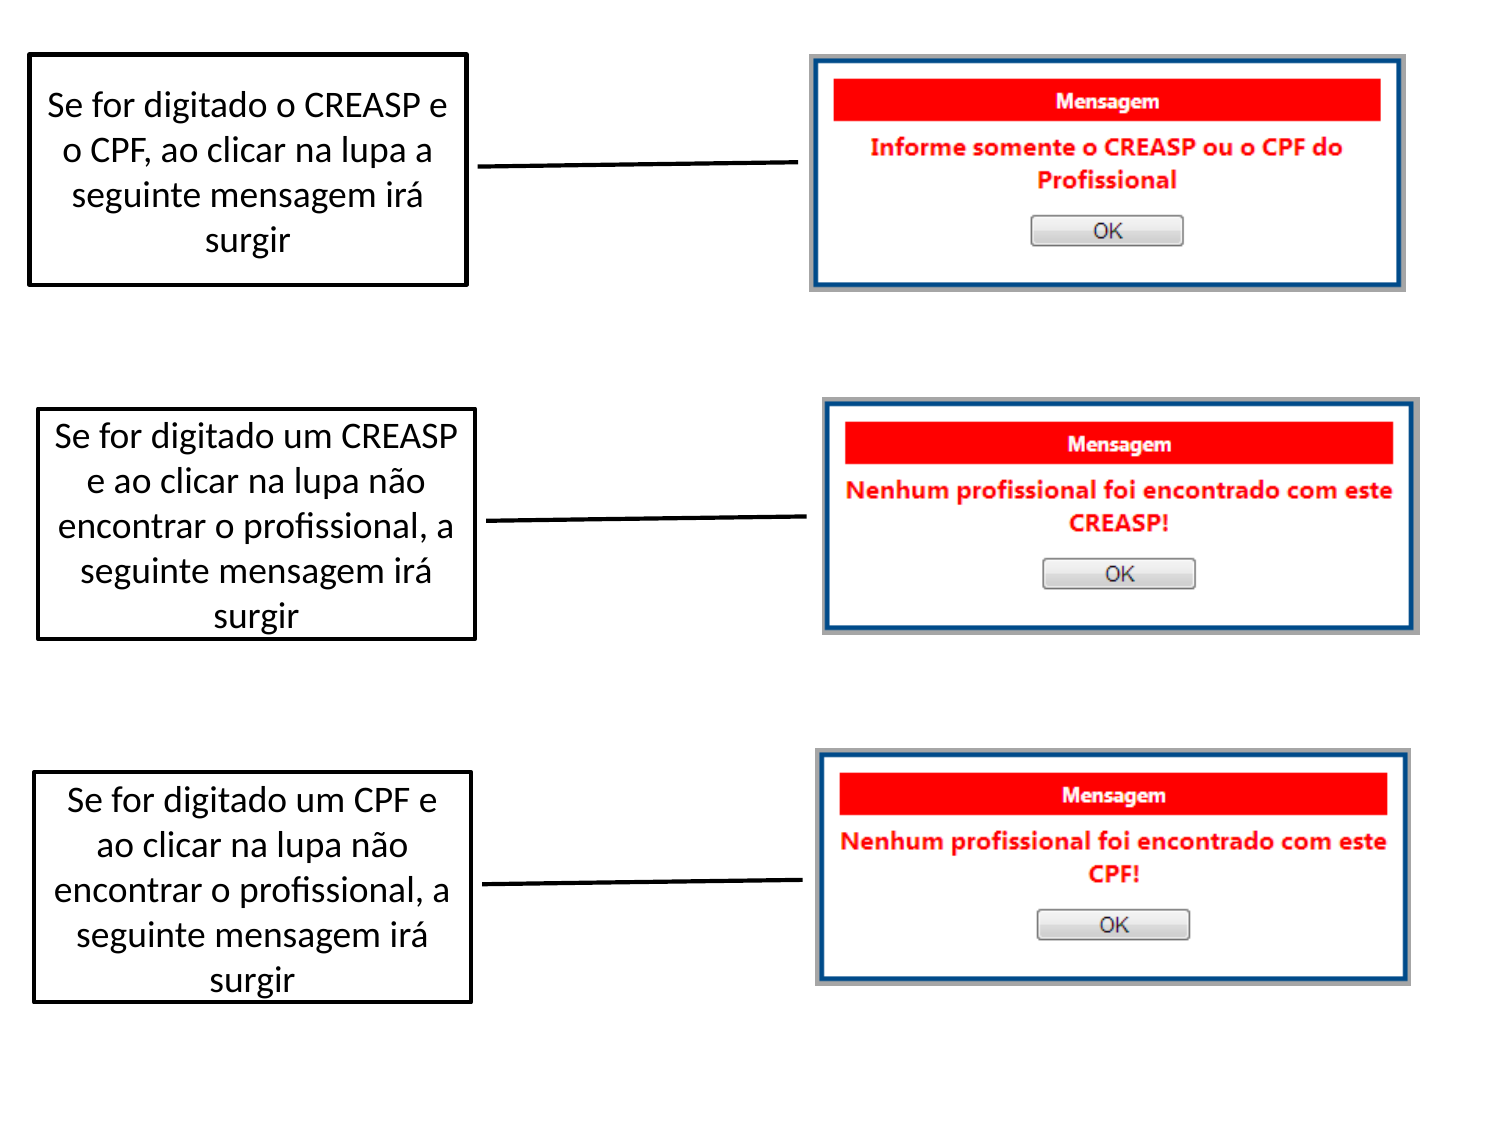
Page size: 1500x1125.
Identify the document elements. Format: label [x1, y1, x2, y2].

text_box [29, 54, 1407, 293]
text_box [37, 396, 1420, 640]
text_box [33, 748, 1411, 1003]
